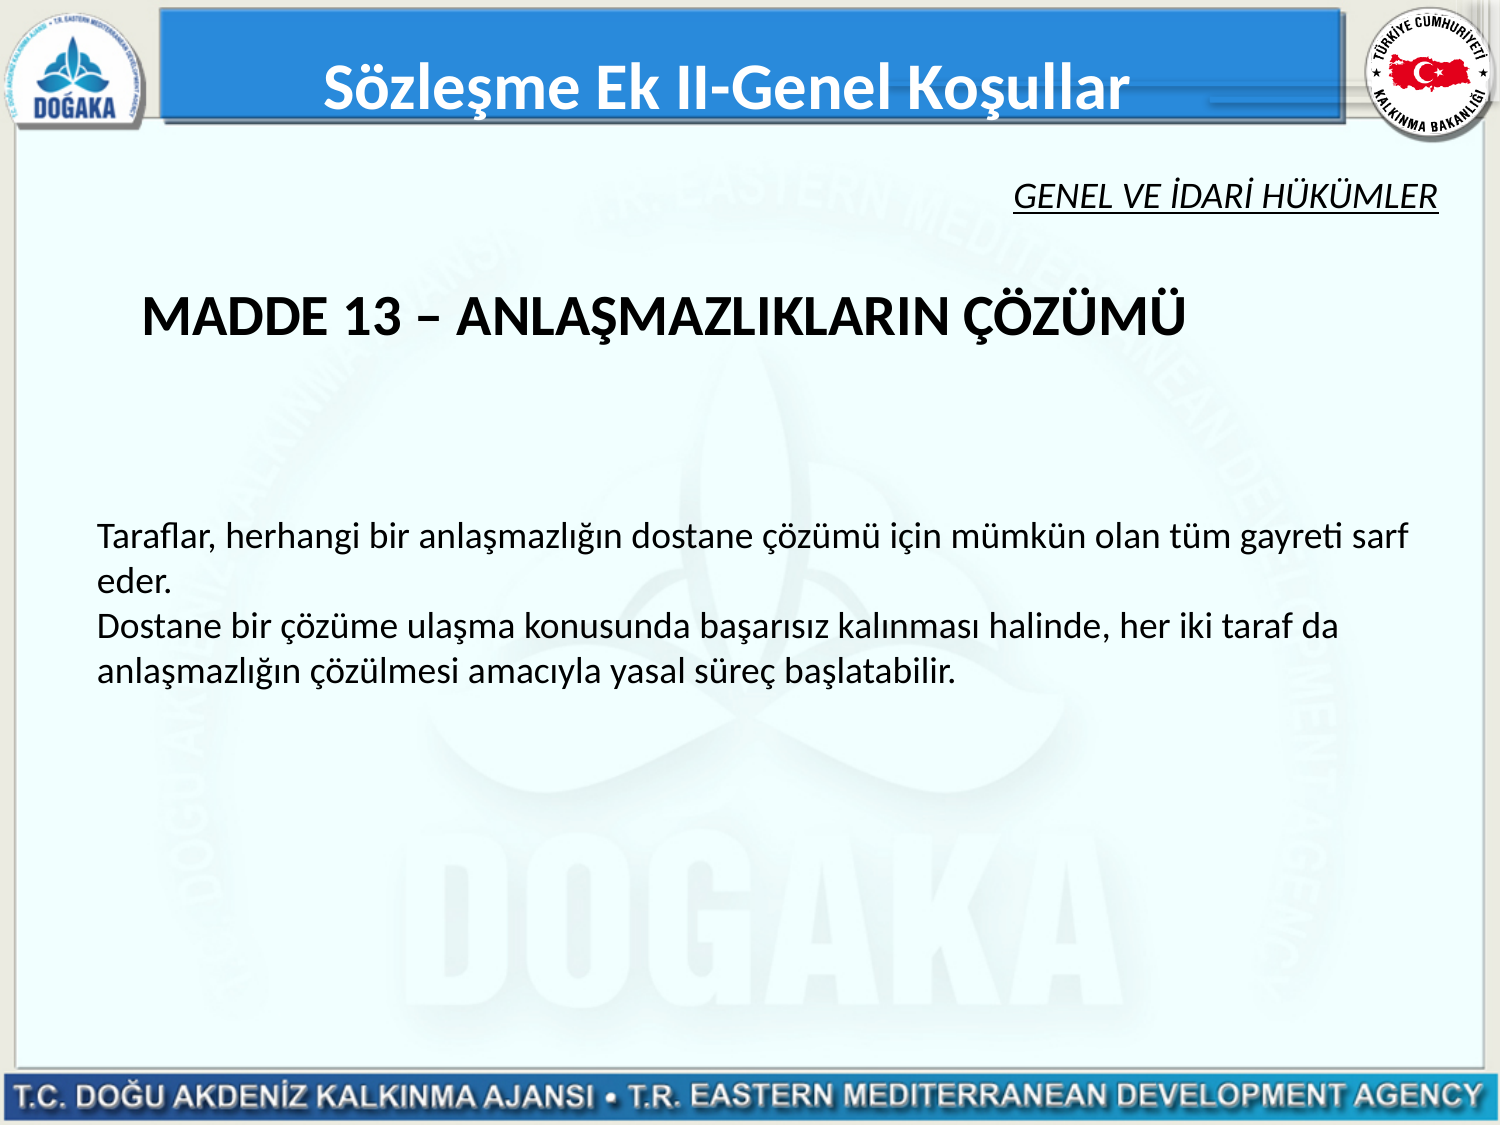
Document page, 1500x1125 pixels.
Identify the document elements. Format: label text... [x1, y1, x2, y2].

picture [0, 0, 1500, 1125]
title MADDE 13 – ANLAŞMAZLIKLARIN ÇÖZÜMÜ [126, 269, 1231, 445]
text_box Genel ve İdarİ hükümler [998, 163, 1454, 224]
text_box Sözleşme Ek II-Genel Koşullar [308, 35, 1147, 130]
list Taraflar, herhangi bir anlaşmazlığın dostane çözümü için mümkün olan tüm gayreti sarf eder. Dostane bir çözüme ulaşma konusunda başarısız kalınması halinde, her iki taraf da anlaşmazlığın çözülmesi amacıyla yasal süreç başlatabilir. [82, 503, 1432, 932]
